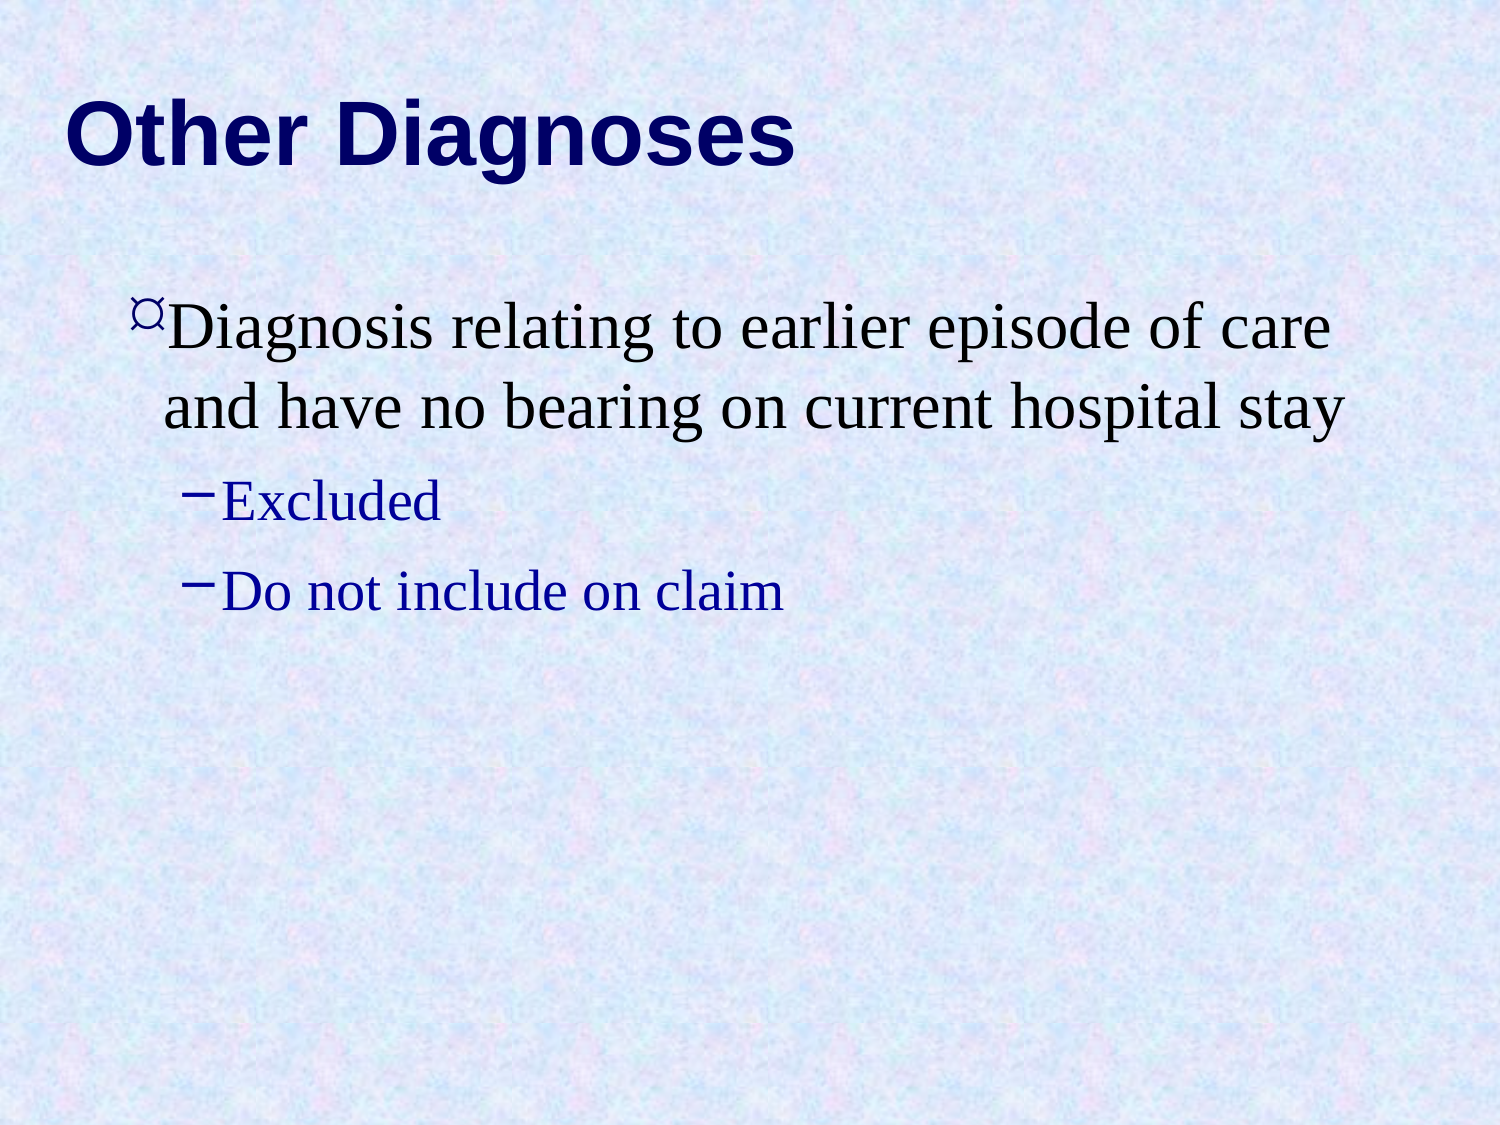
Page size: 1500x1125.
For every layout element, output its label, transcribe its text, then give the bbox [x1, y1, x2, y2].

list Diagnosis relating to earlier episode of care and have no bearing on current hospital stay Excluded Do not include on claim [112, 275, 1375, 1050]
title Other Diagnoses [50, 37, 1450, 238]
